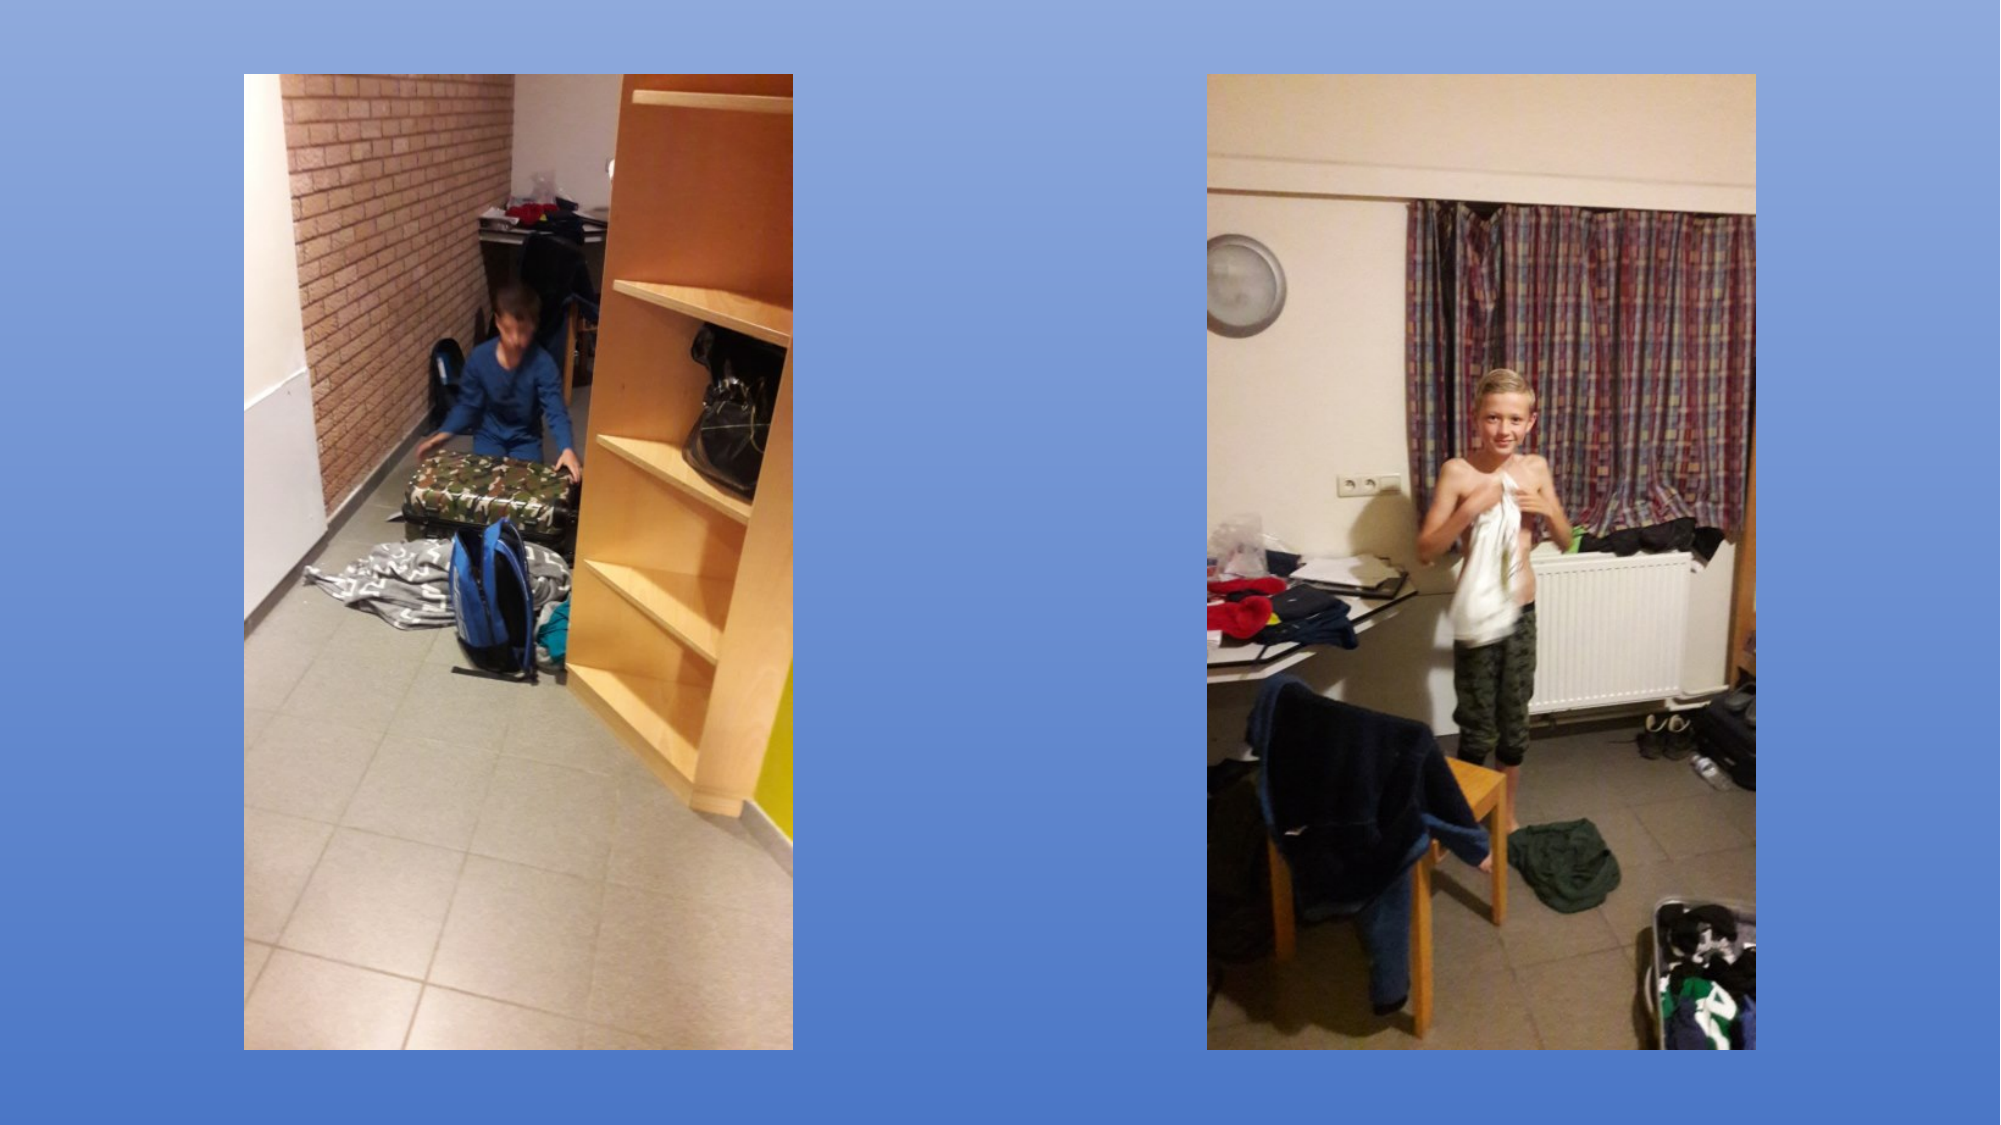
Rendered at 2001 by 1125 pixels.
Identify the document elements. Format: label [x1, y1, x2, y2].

picture [244, 74, 793, 1050]
picture [1206, 74, 1756, 1050]
